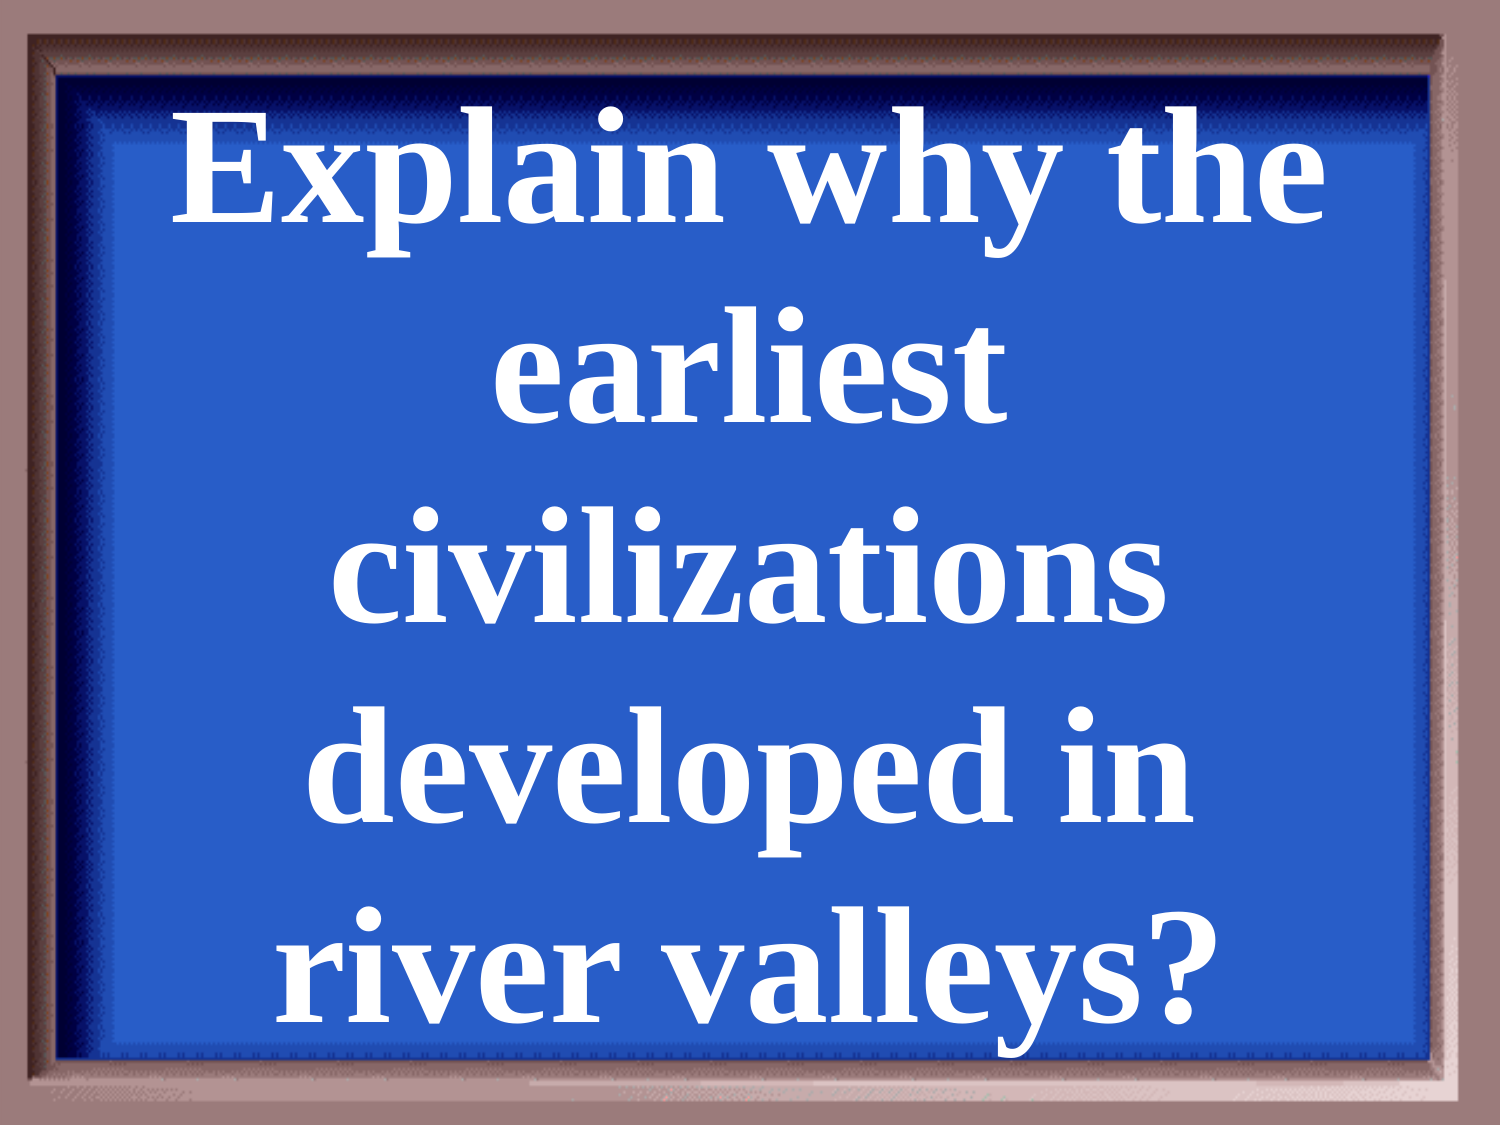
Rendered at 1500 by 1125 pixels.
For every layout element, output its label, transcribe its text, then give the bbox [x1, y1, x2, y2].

picture [0, 0, 1500, 1125]
title Explain why the earliest civilizations developed in river valleys? [112, 462, 1388, 650]
